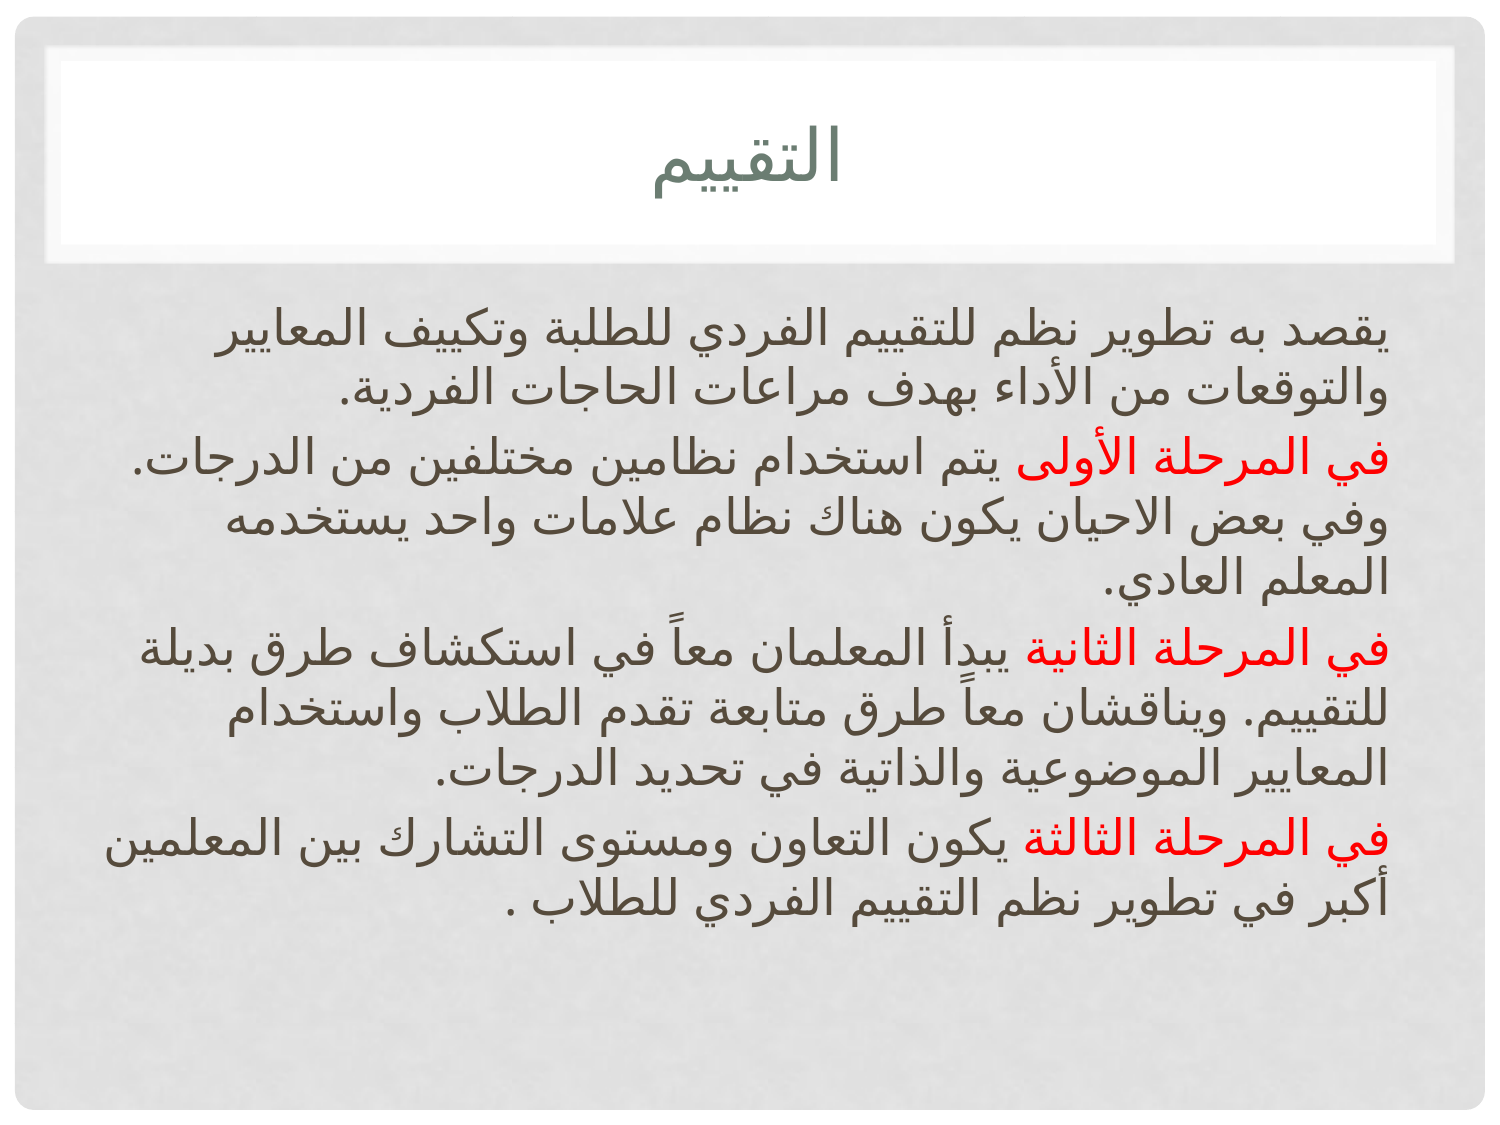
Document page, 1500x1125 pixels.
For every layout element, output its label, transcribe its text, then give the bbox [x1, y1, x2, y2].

title التقييم [69, 66, 1425, 238]
list يقصد به تطوير نظم للتقييم الفردي للطلبة وتكييف المعايير والتوقعات من الأداء بهدف مراعات الحاجات الفردية. في المرحلة الأولى يتم استخدام نظامين مختلفين من الدرجات. وفي بعض الاحيان يكون هناك نظام علامات واحد يستخدمه المعلم العادي. في المرحلة الثانية يبدأ المعلمان معاً في استكشاف طرق بديلة للتقييم. ويناقشان معاً طرق متابعة تقدم الطلاب واستخدام المعايير الموضوعية والذاتية في تحديد الدرجات. في المرحلة الثالثة يكون التعاون ومستوى التشارك بين المعلمين أكبر في تطوير نظم التقييم الفردي للطلاب . [75, 287, 1425, 1005]
